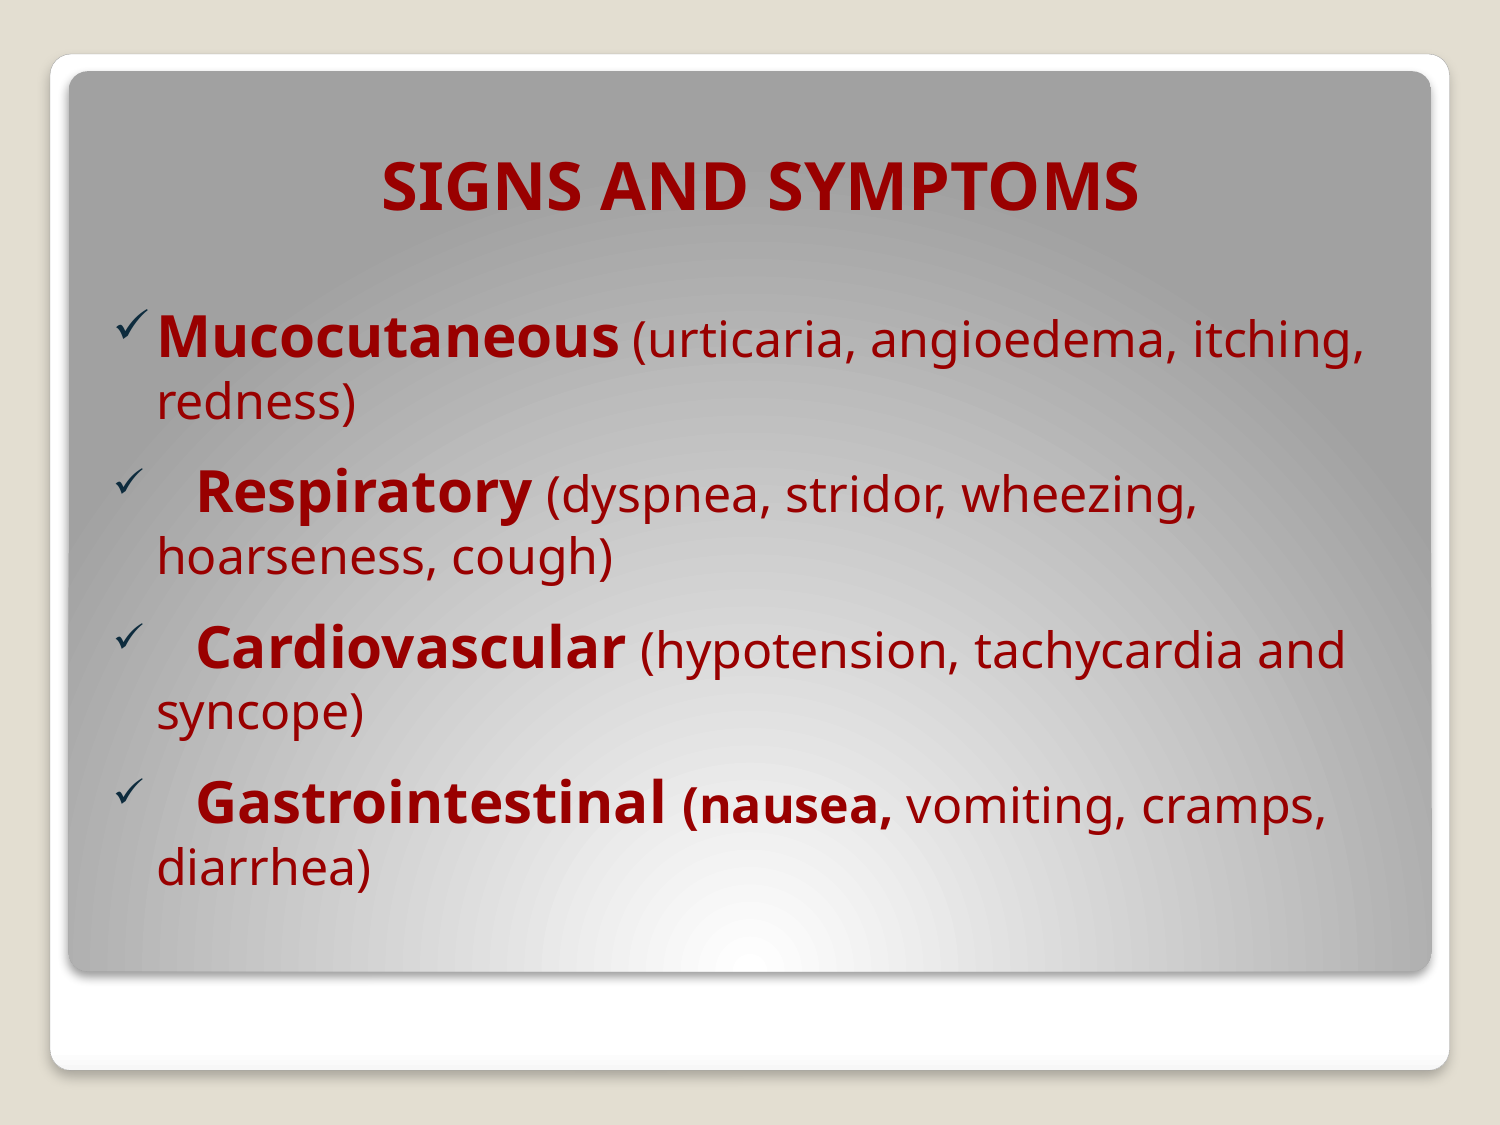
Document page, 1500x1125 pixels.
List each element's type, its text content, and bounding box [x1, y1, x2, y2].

list SIGNS AND SYMPTOMS Mucocutaneous (urticaria, angioedema, itching, redness) Respiratory (dyspnea, stridor, wheezing, hoarseness, cough) Cardiovascular (hypotension, tachycardia and syncope) Gastrointestinal (nausea, vomiting, cramps, diarrhea) [82, 128, 1425, 1020]
